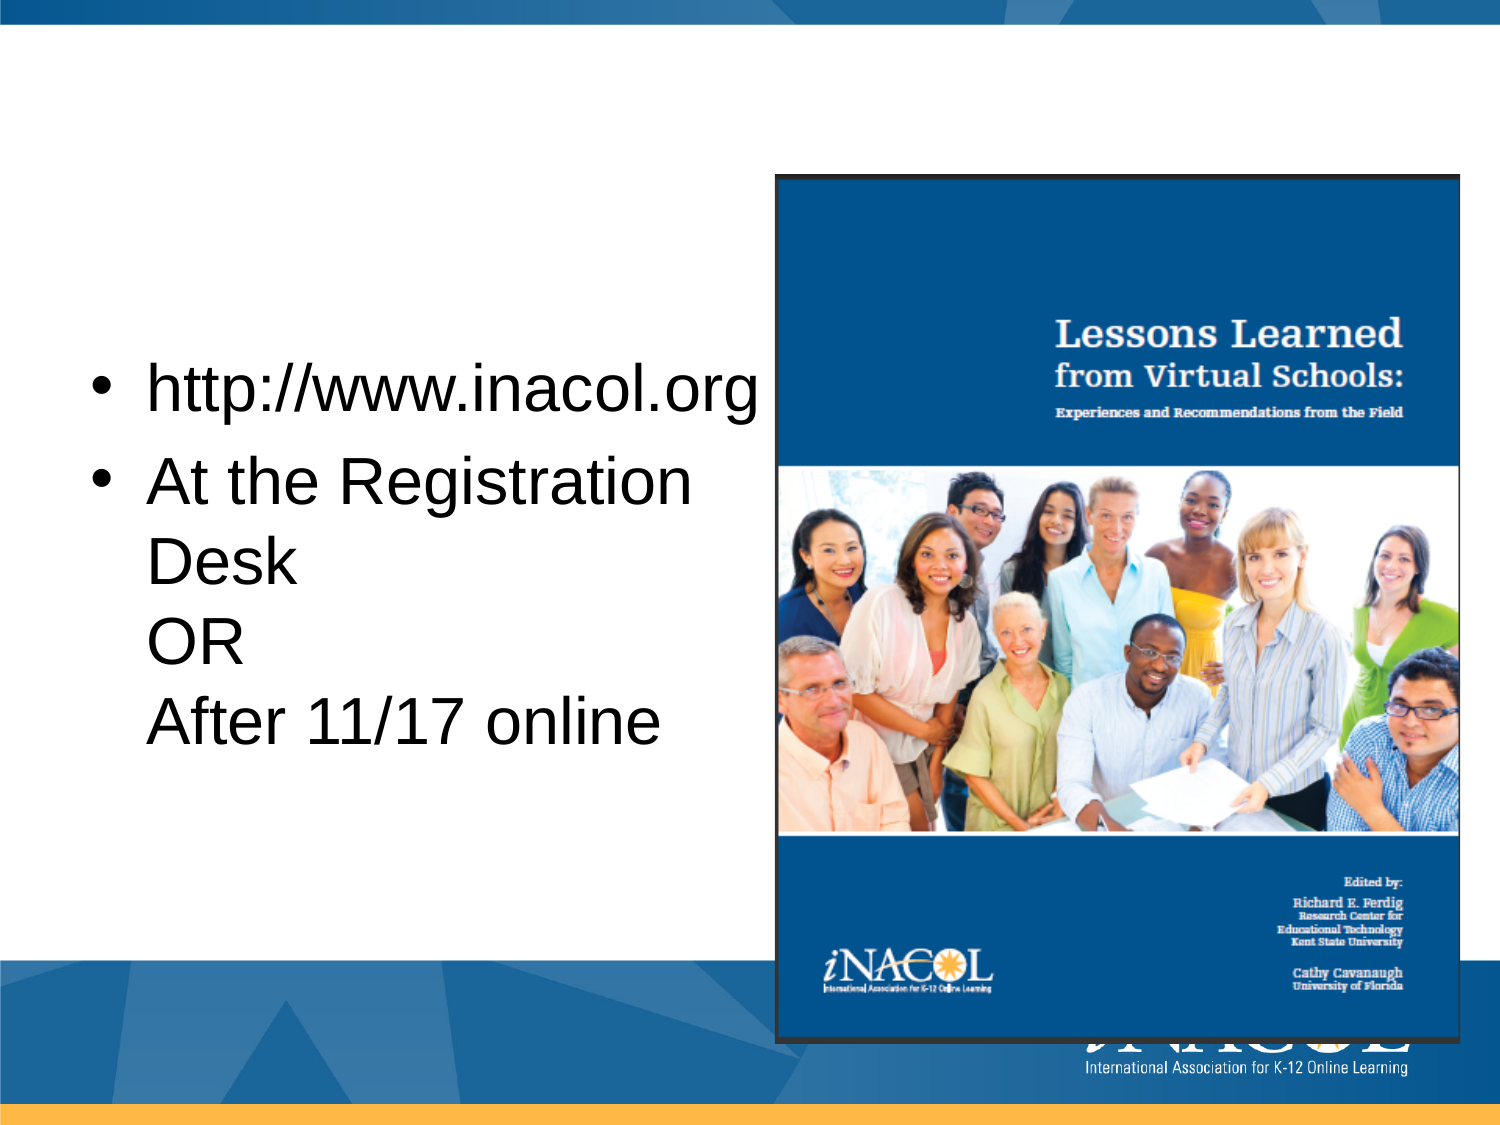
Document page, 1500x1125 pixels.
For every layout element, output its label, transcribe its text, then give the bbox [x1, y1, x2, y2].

title [75, 45, 1425, 233]
picture [0, 0, 1500, 1125]
list http://www.inacol.org At the Registration Desk OR After 11/17 online [75, 243, 769, 1000]
